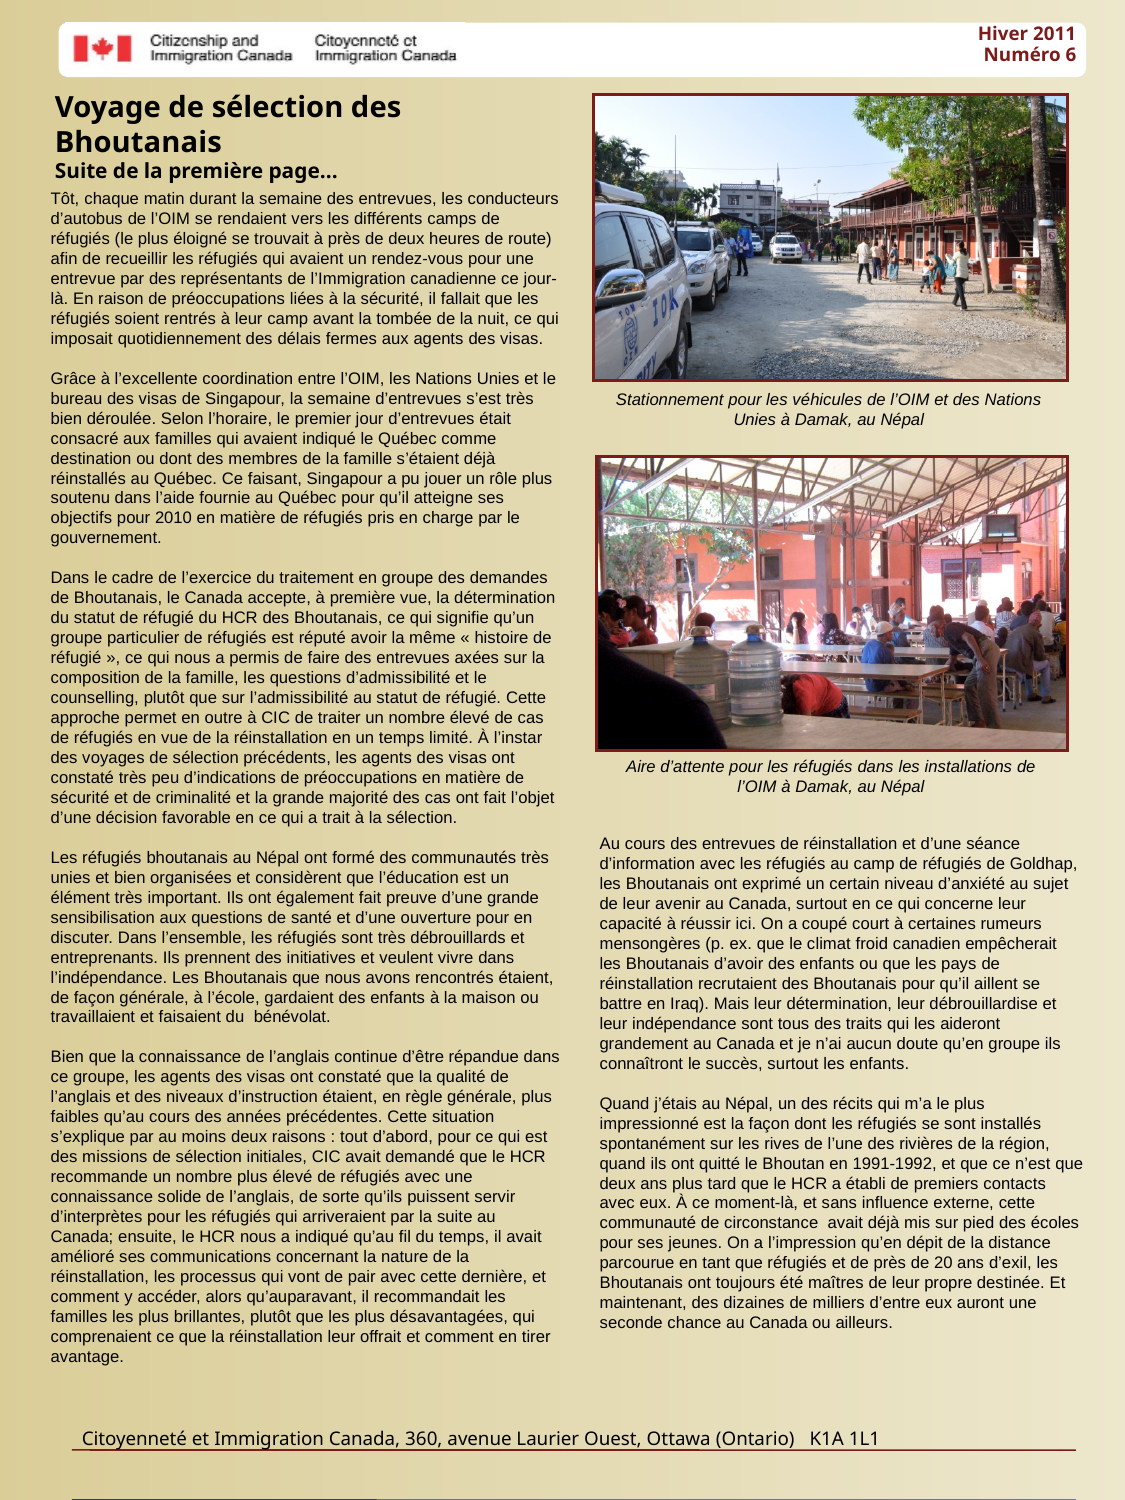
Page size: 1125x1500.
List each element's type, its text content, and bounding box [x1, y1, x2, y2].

picture [595, 95, 1066, 380]
picture [598, 458, 1066, 750]
text_box But if many people of the same ethnic, cultural and religious background have fled persecution in similar conditions, the UNHCR considers them to be prima facie refugees. When all members of a specific group of refugees are deemed to have the same “refugee story,” they may be processed together. [0, 0, 1125, 1500]
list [65, 22, 466, 76]
